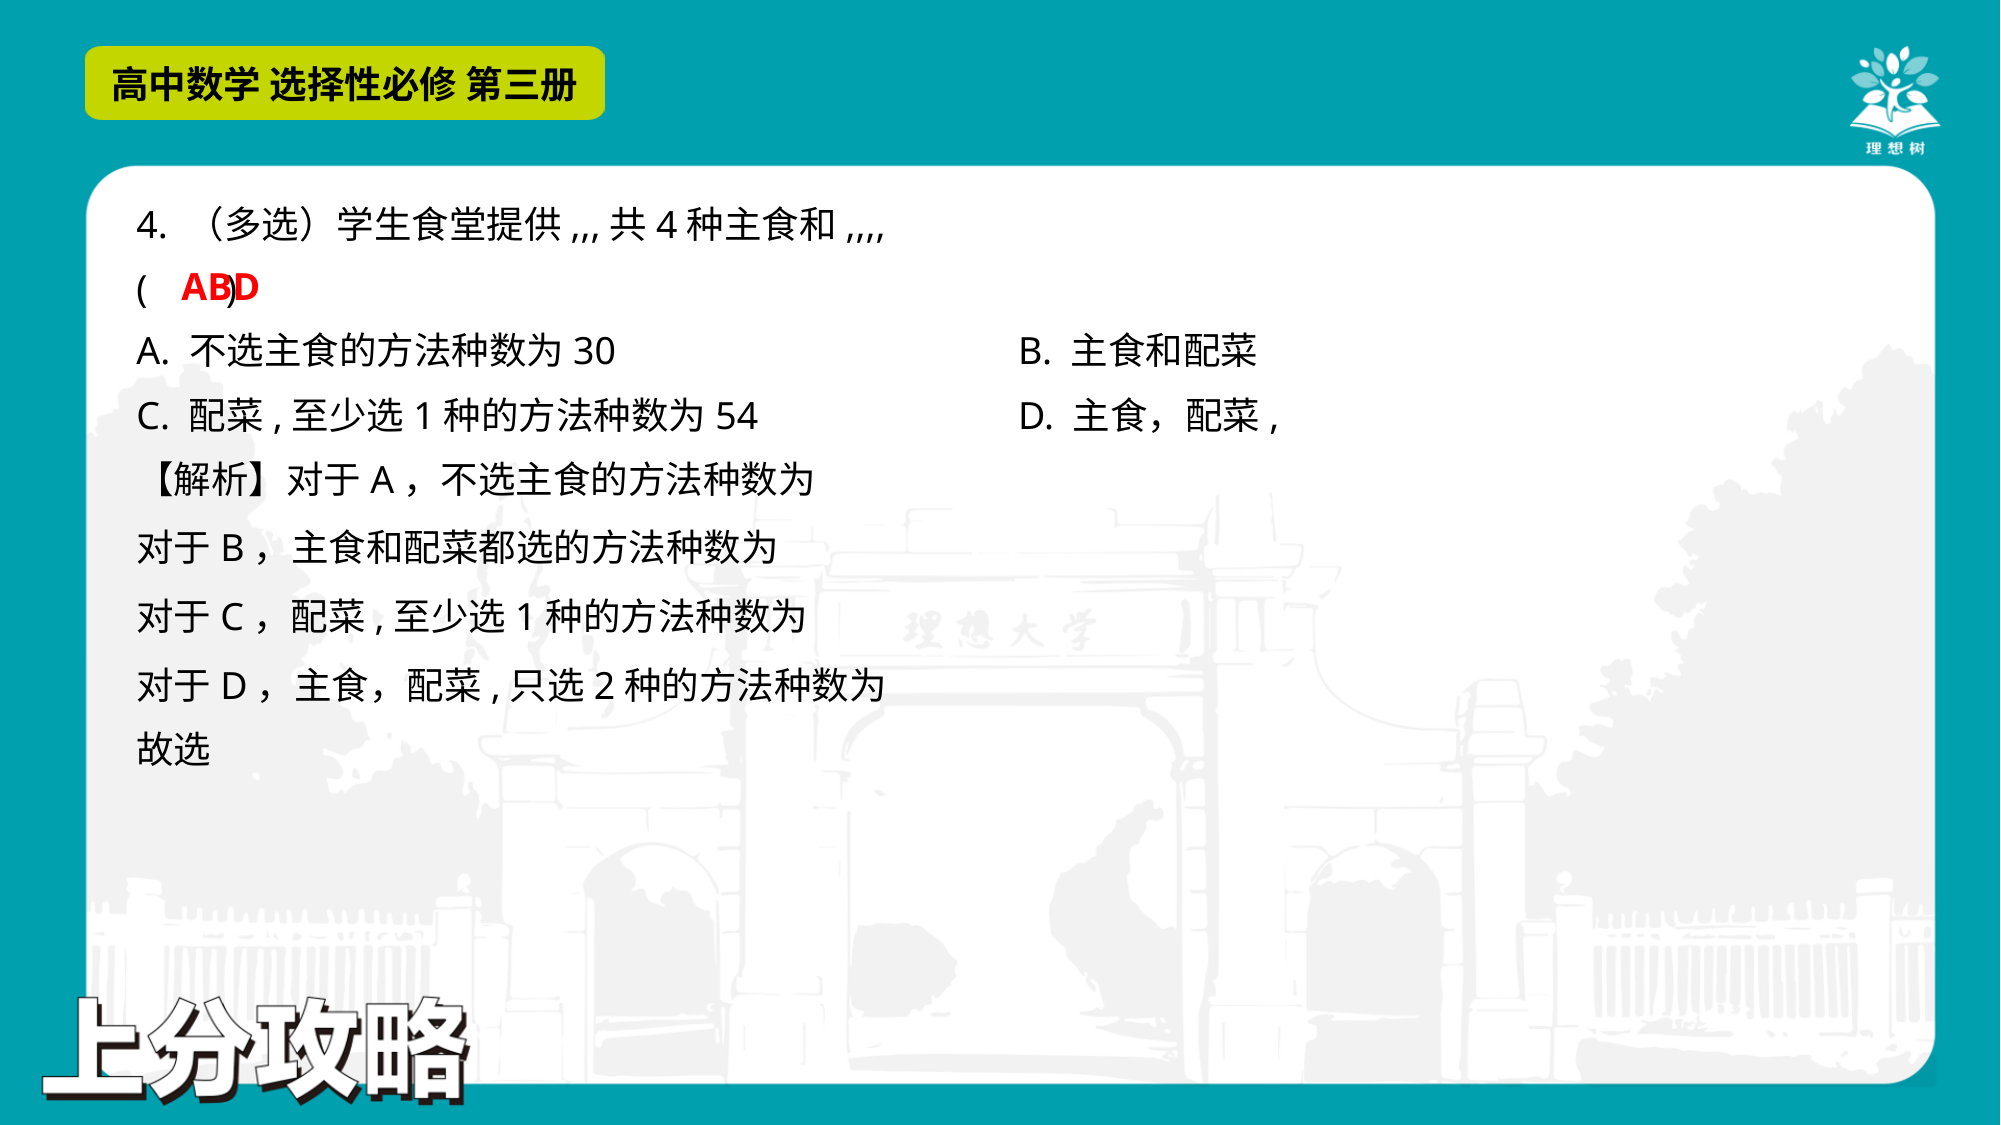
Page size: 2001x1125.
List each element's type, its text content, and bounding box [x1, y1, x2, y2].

text_box ABD [166, 243, 276, 302]
picture [0, 0, 2000, 1125]
